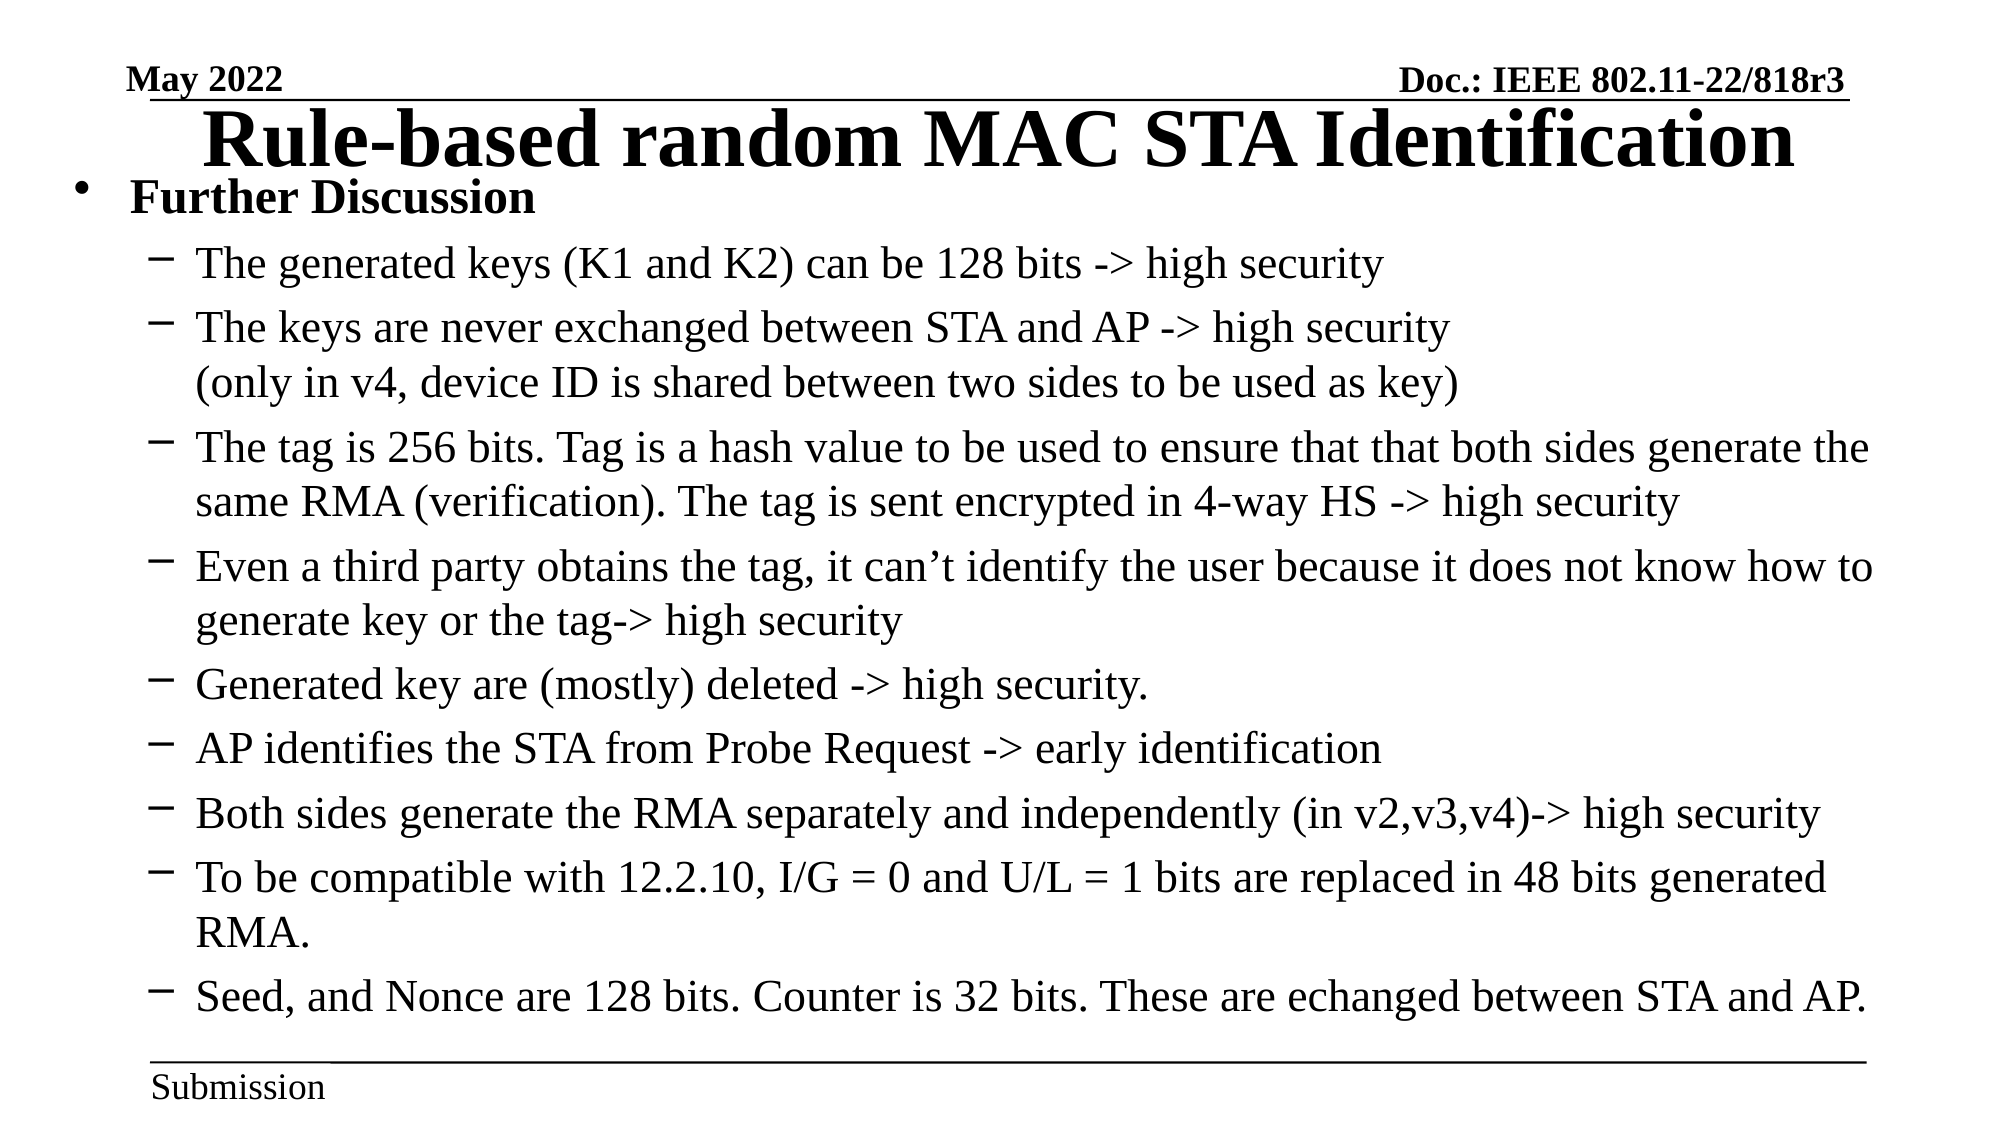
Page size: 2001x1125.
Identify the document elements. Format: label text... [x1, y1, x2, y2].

title Rule-based random MAC STA Identification [137, 60, 1863, 156]
list Further Discussion The generated keys (K1 and K2) can be 128 bits -> high security The keys are never exchanged between STA and AP -> high security (only in v4, device ID is shared between two sides to be used as key) The tag is 256 bits. Tag is a hash value to be used to ensure that that both sides generate the same RMA (verification). The tag is sent encrypted in 4-way HS -> high security Even a third party obtains the tag, it can’t identify the user because it does not know how to generate key or the tag-> high security Generated key are (mostly) deleted -> high security. AP identifies the STA from Probe Request -> early identification Both sides generate the RMA separately and independently (in v2,v3,v4)-> high security To be compatible with 12.2.10, I/G = 0 and U/L = 1 bits are replaced in 48 bits generated RMA. Seed, and Nonce are 128 bits. Counter is 32 bits. These are echanged between STA and AP. [58, 156, 1942, 1125]
